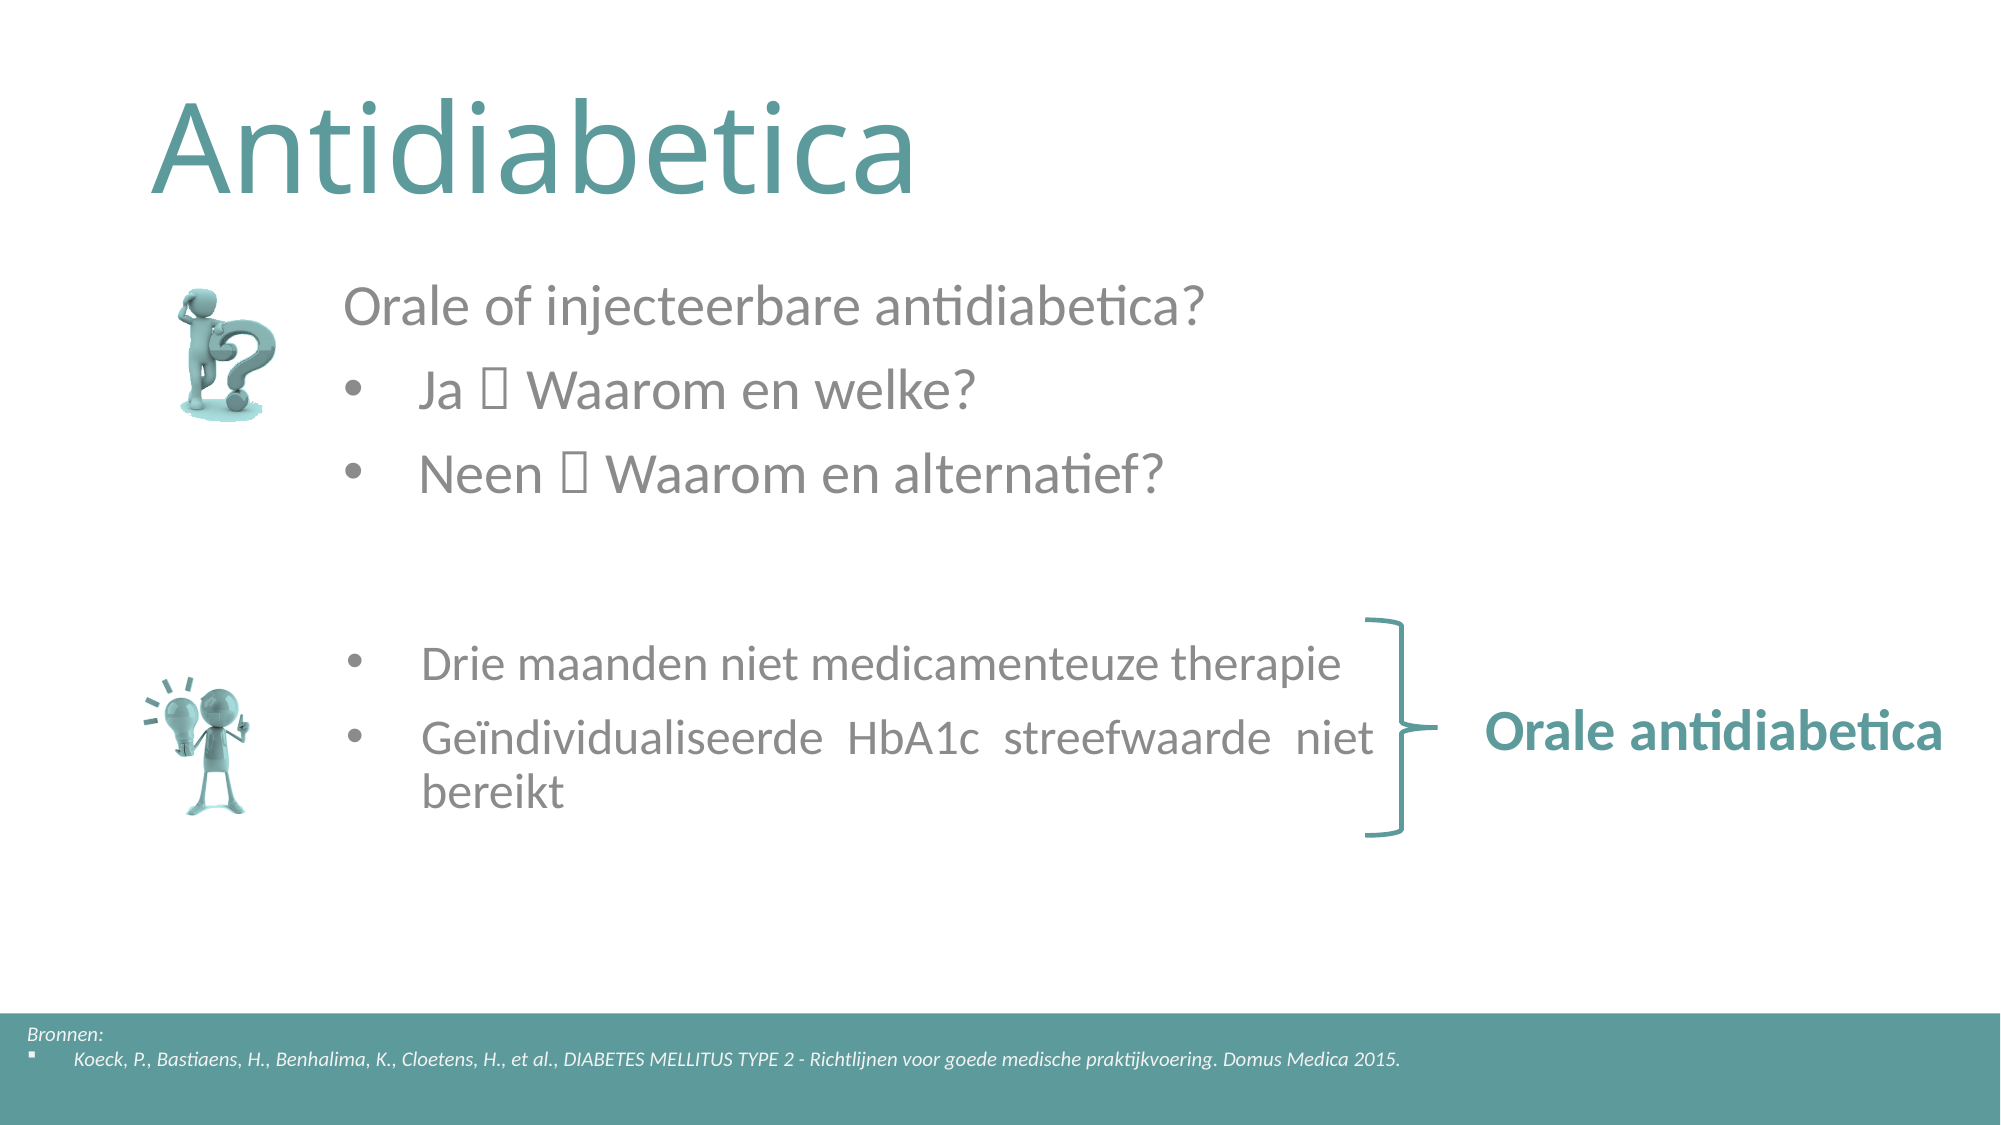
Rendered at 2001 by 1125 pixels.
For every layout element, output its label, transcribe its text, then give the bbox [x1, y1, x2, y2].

title Antidiabetica [136, 22, 1862, 229]
text_box [1365, 619, 1438, 836]
text_box Orale antidiabetica [1470, 684, 1960, 770]
text_box Bronnen: Koeck, P., Bastiaens, H., Benhalima, K., Cloetens, H., et al., DIABETES MELLITUS TYPE 2 - Richtlijnen voor goede medische praktijkvoering. Domus Medica 2015. [12, 1012, 2000, 1078]
picture [136, 674, 263, 822]
list Orale of injecteerbare antidiabetica? Ja  Waarom en welke? Neen  Waarom en alternatief? [328, 267, 1561, 653]
text_box Drie maanden niet medicamenteuze therapie Geïndividualiseerde HbA1c streefwaarde niet bereikt [330, 629, 1390, 889]
picture [136, 271, 297, 432]
